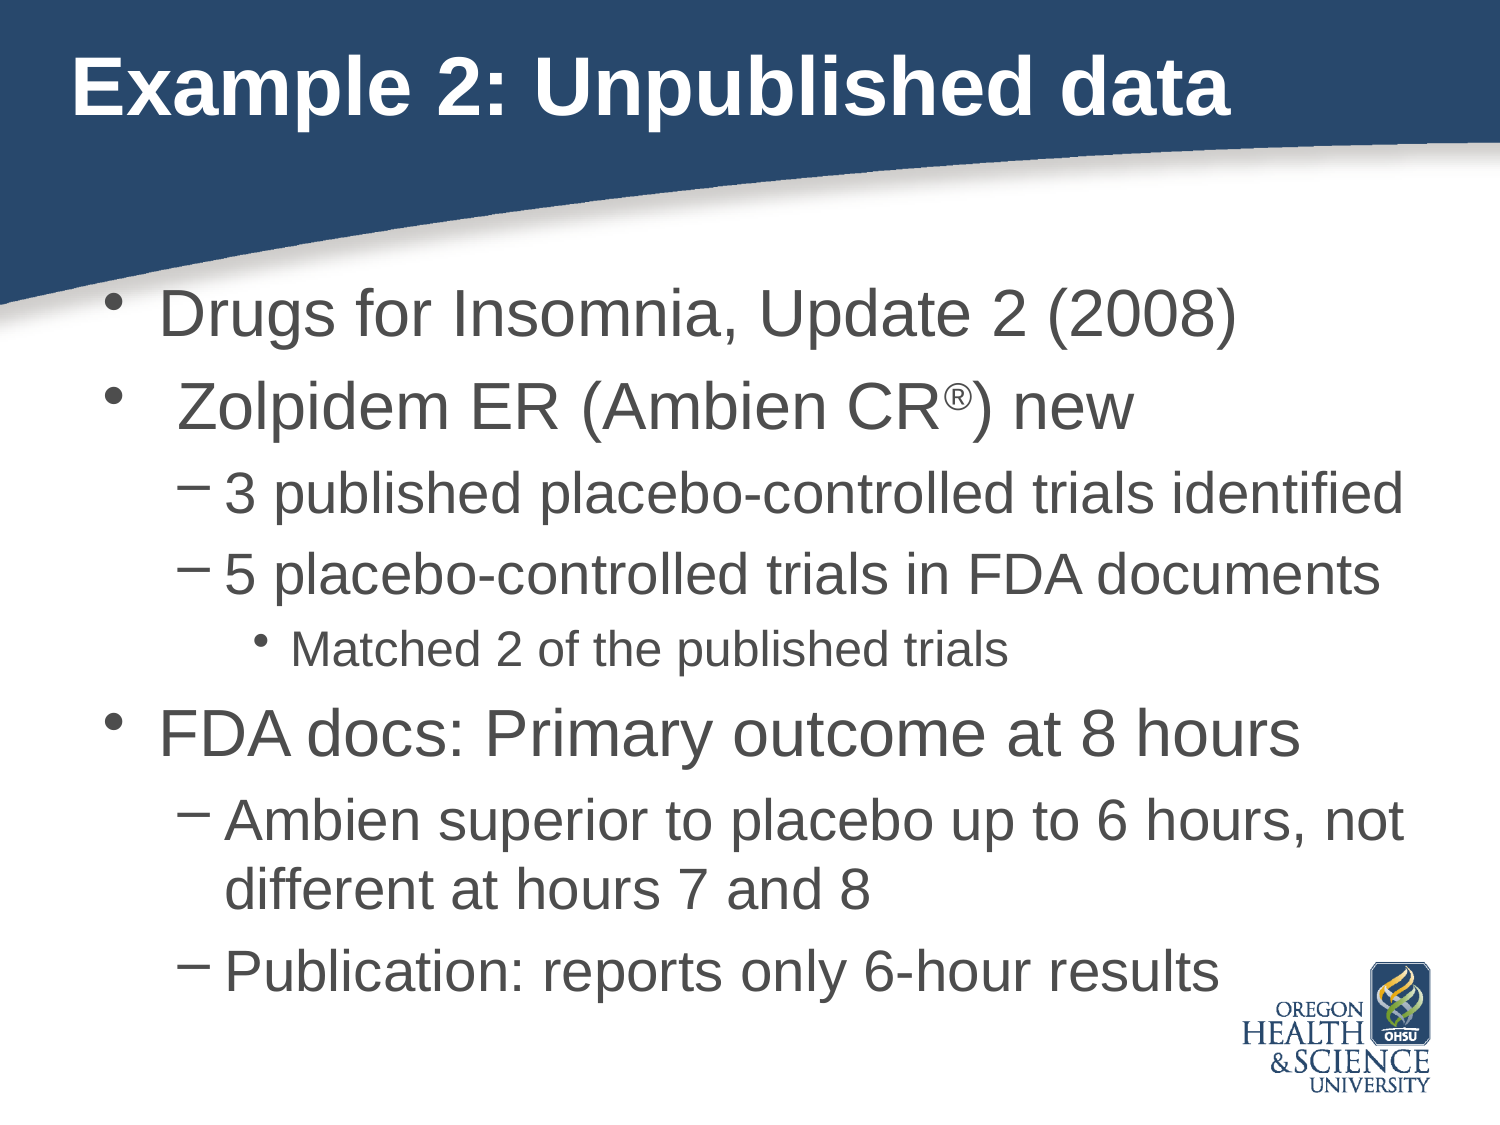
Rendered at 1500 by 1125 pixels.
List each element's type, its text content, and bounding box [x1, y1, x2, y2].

title Example 2: Unpublished data [70, 24, 1421, 125]
list Drugs for Insomnia, Update 2 (2008) Zolpidem ER (Ambien CR®) new 3 published placebo-controlled trials identified 5 placebo-controlled trials in FDA documents Matched 2 of the published trials FDA docs: Primary outcome at 8 hours Ambien superior to placebo up to 6 hours, not different at hours 7 and 8 Publication: reports only 6-hour results [87, 262, 1438, 968]
picture [0, 0, 1500, 1125]
